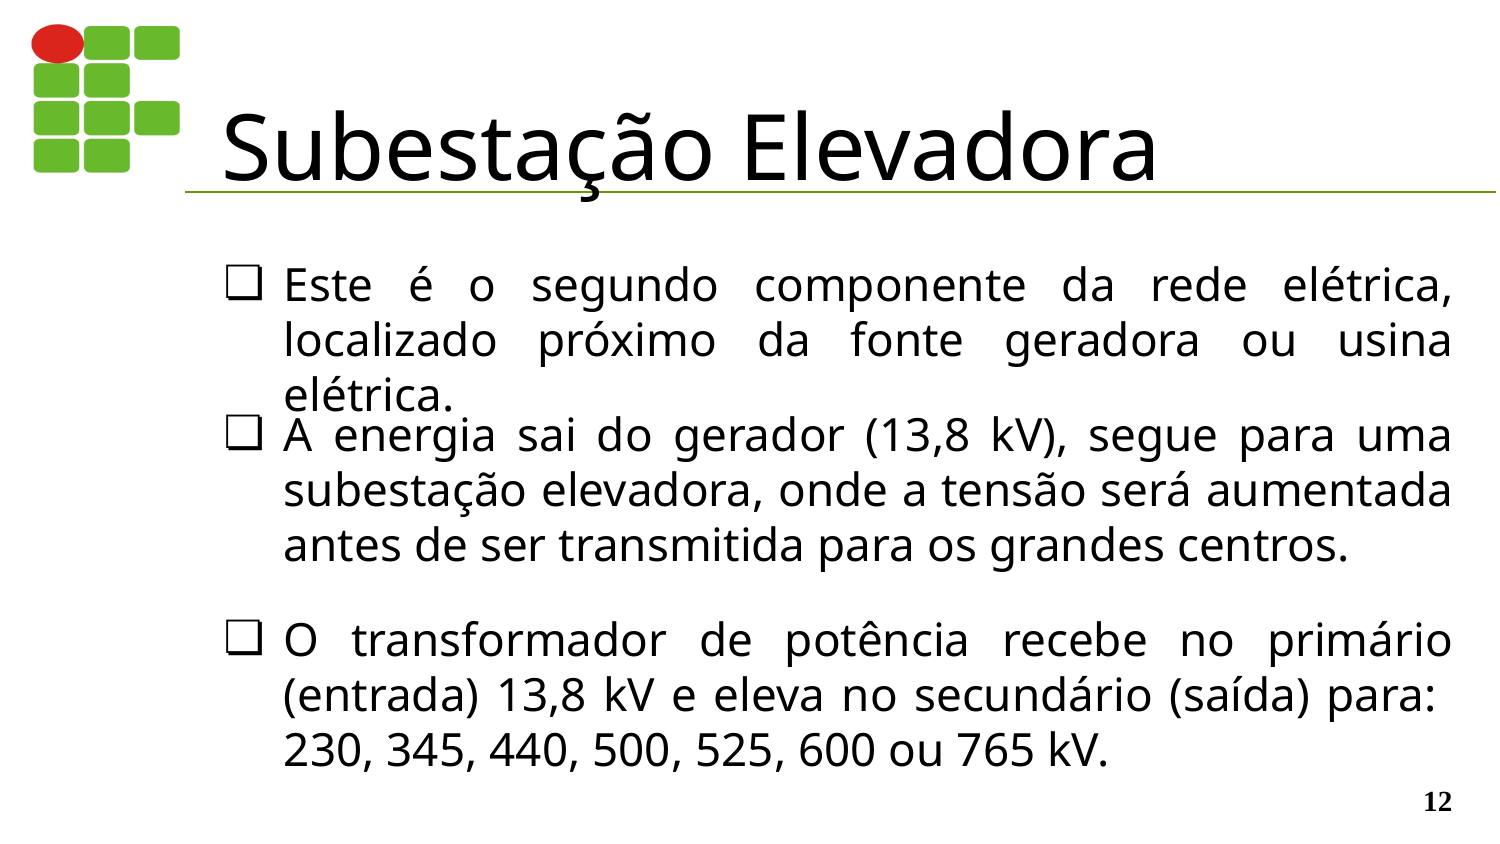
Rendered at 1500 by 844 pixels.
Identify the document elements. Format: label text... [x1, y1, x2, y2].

list O transformador de potência recebe no primário (entrada) 13,8 kV e eleva no secundário (saída) para: 230, 345, 440, 500, 525, 600 ou 765 kV. [193, 603, 1469, 797]
text_box ‹#› [1155, 797, 1468, 825]
title Subestação Elevadora [206, 26, 1468, 207]
picture [29, 23, 182, 174]
list Este é o segundo componente da rede elétrica, localizado próximo da fonte geradora ou usina elétrica. [193, 248, 1469, 374]
list A energia sai do gerador (13,8 kV), segue para uma subestação elevadora, onde a tensão será aumentada antes de ser transmitida para os grandes centros. [193, 398, 1469, 579]
